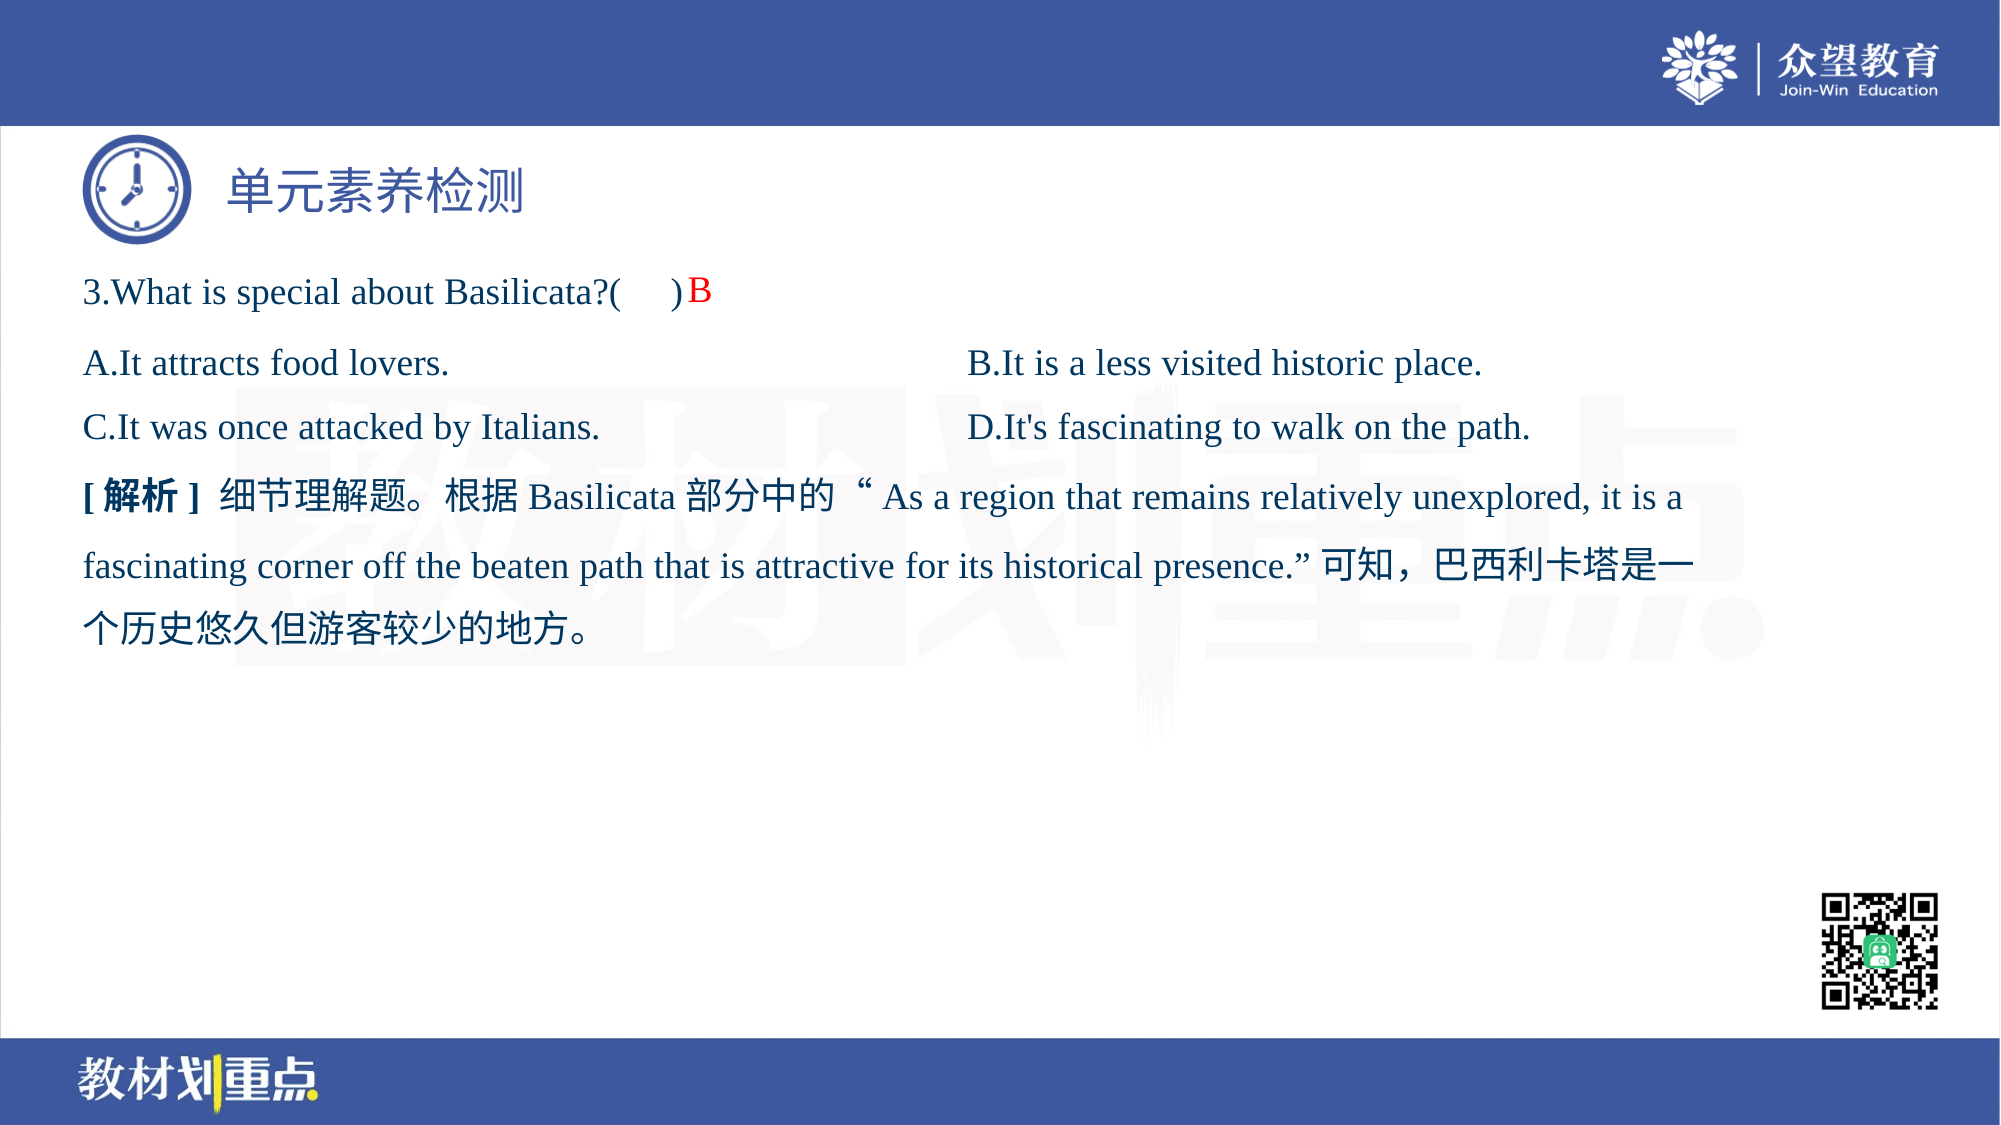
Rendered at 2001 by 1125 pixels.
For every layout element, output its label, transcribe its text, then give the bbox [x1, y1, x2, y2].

text_box [解析] 细节理解题。根据Basilicata部分中的“As a region that remains relatively unexplored, it is a fascinating corner off the beaten path that is attractive for its historical presence.”可知，巴西利卡塔是一 个历史悠久但游客较少的地方。 [82, 448, 1817, 644]
text_box 3.What is special about Basilicata?( ) [82, 247, 1817, 306]
picture [0, 0, 2000, 1125]
text_box B [673, 245, 727, 304]
text_box A.It attracts food lovers. B.It is a less visited historic place. C.It was once attacked by Italians. D.It's fascinating to walk on the path. [82, 313, 1817, 441]
